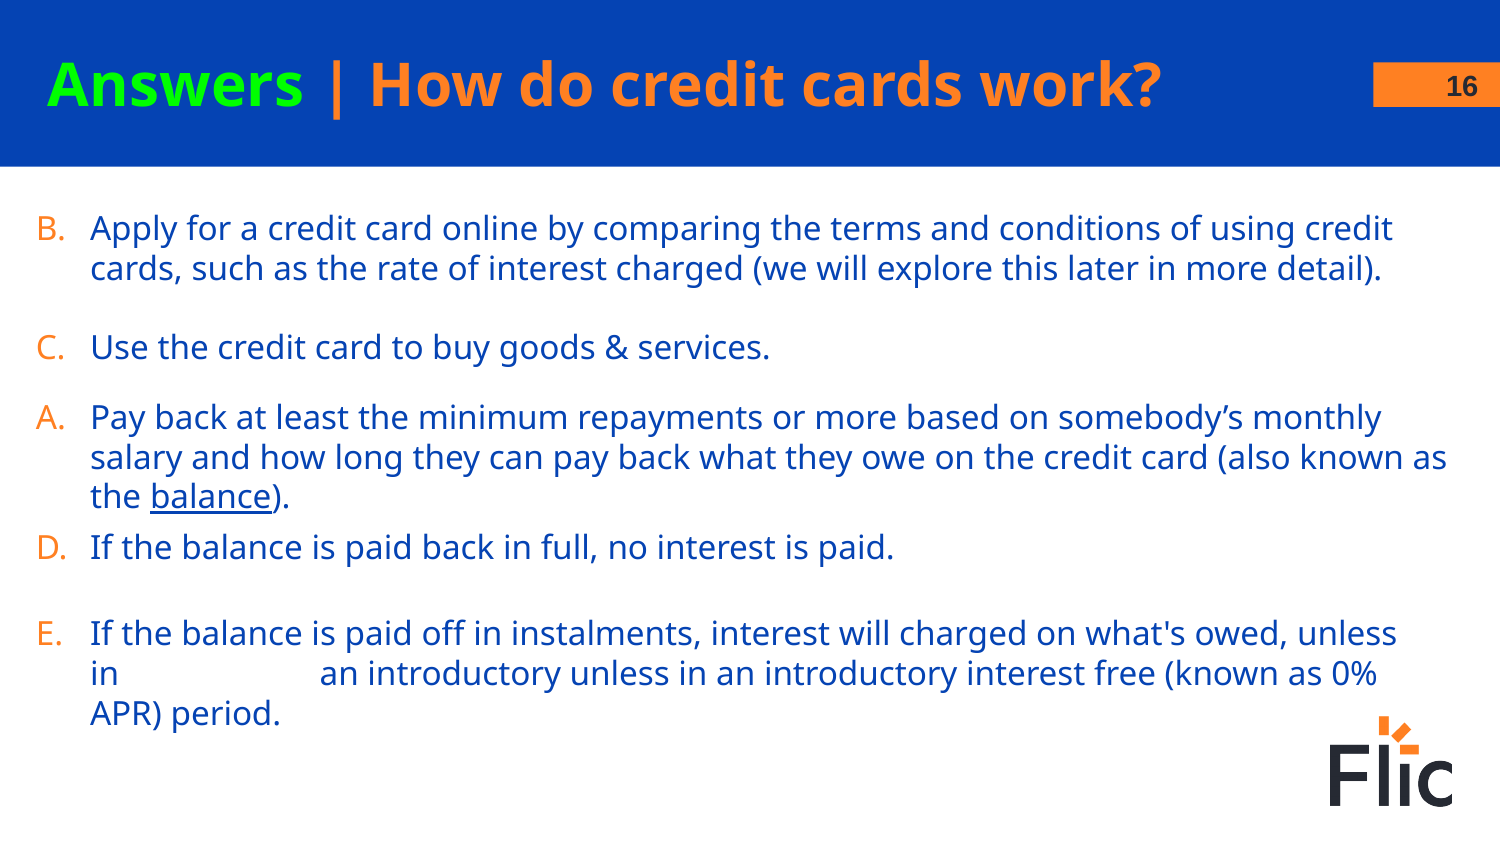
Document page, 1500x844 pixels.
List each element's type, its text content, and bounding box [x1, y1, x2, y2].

text_box Pay back at least the minimum repayments or more based on somebody’s monthly salary and how long they can pay back what they owe on the credit card (also known as the balance). [0, 382, 1485, 511]
text_box If the balance is paid back in full, no interest is paid. [0, 511, 1500, 581]
slide_number ‹#› [1423, 66, 1500, 104]
text_box If the balance is paid off in instalments, interest will charged on what's owed, unless in an introductory unless in an introductory interest free (known as 0% APR) period. [0, 597, 1441, 788]
text_box Use the credit card to buy goods & services. [0, 311, 1500, 382]
picture [1330, 716, 1452, 807]
title Answers | How do credit cards work? [32, 39, 1304, 125]
text_box Apply for a credit card online by comparing the terms and conditions of using credit cards, such as the rate of interest charged (we will explore this later in more detail). [0, 192, 1460, 302]
